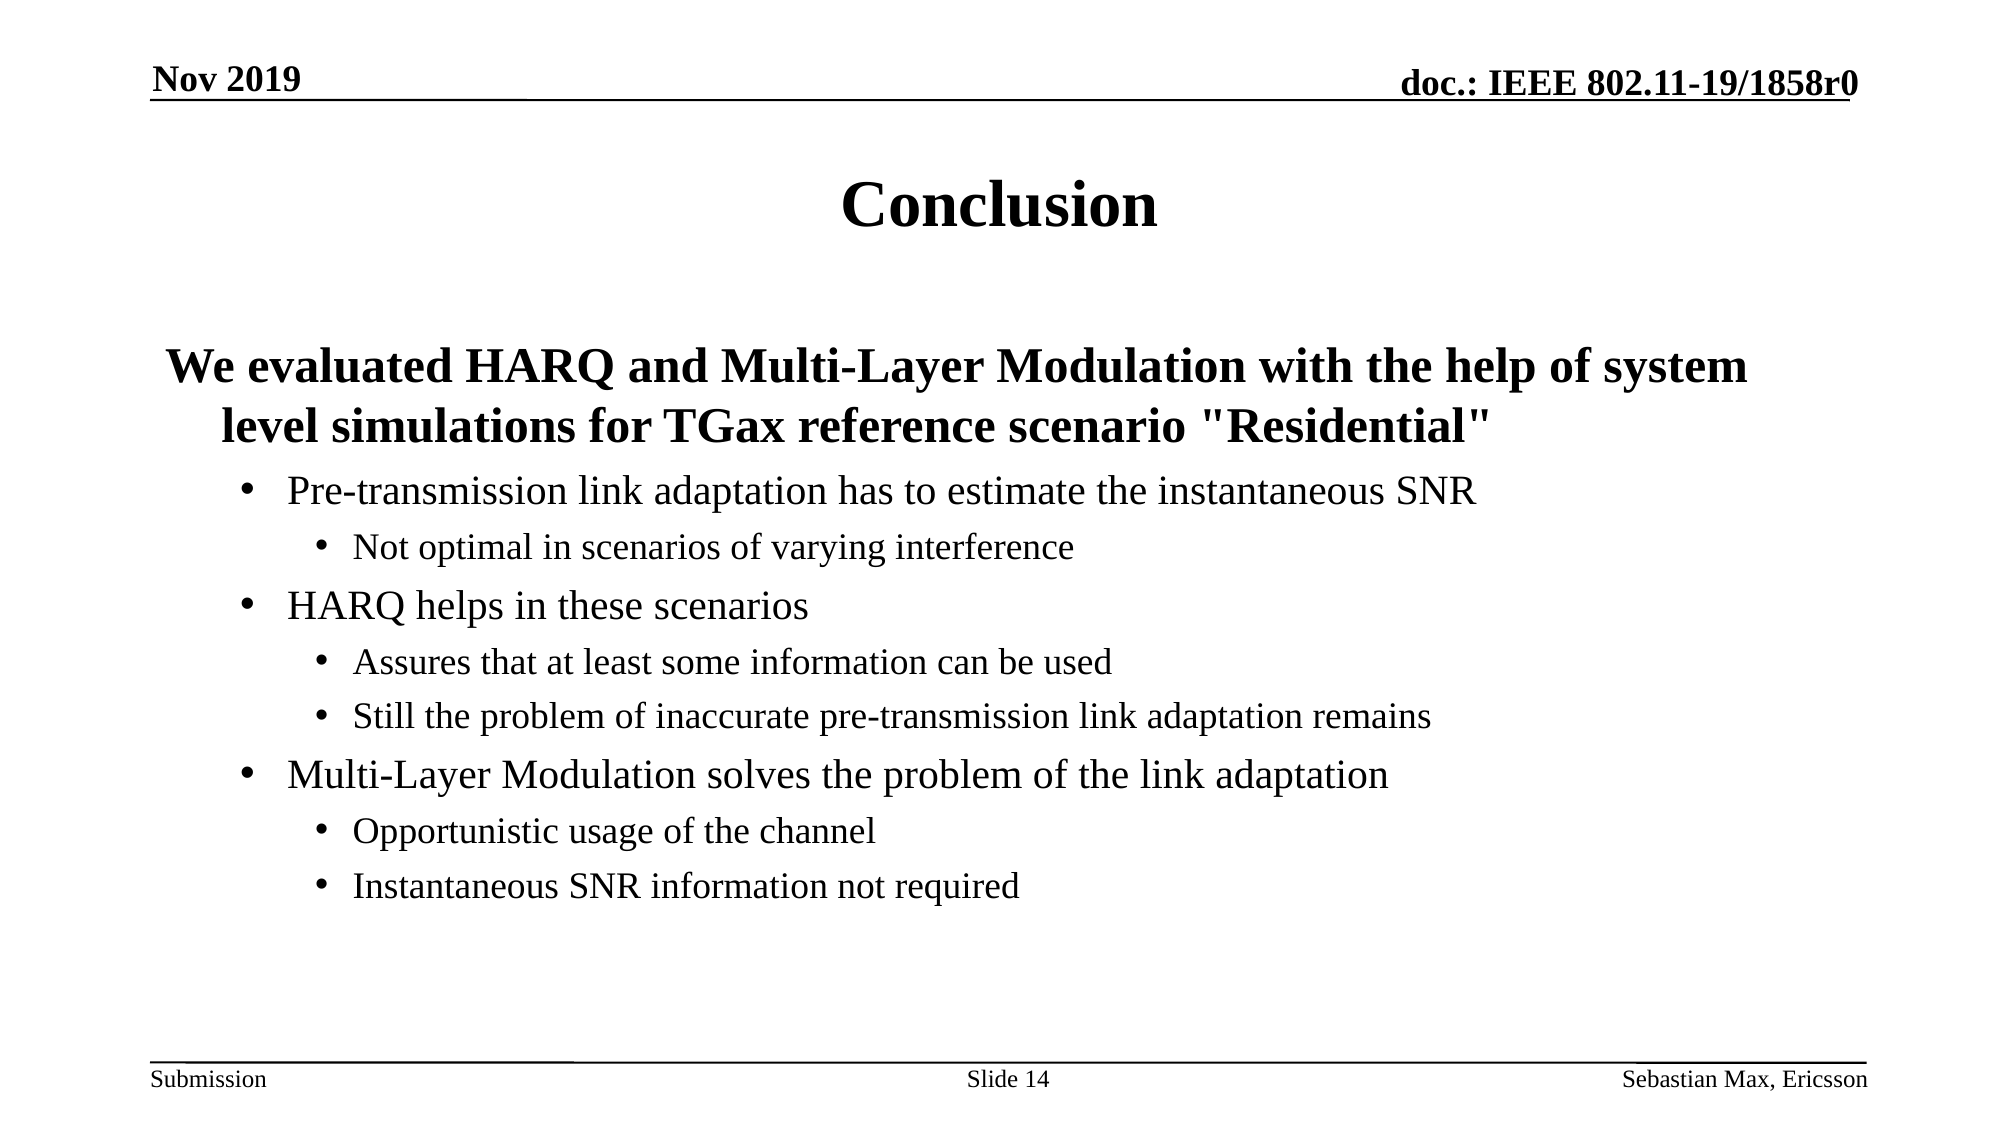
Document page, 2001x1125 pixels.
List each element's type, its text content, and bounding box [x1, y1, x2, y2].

list We evaluated HARQ and Multi-Layer Modulation with the help of system level simulations for TGax reference scenario "Residential" Pre-transmission link adaptation has to estimate the instantaneous SNR Not optimal in scenarios of varying interference HARQ helps in these scenarios Assures that at least some information can be used Still the problem of inaccurate pre-transmission link adaptation remains Multi-Layer Modulation solves the problem of the link adaptation Opportunistic usage of the channel Instantaneous SNR information not required [149, 324, 1850, 1000]
title Conclusion [149, 112, 1850, 288]
footer Sebastian Max, Ericsson [1171, 1061, 1869, 1093]
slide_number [152, 54, 563, 100]
slide_number Slide 14 [950, 1061, 1067, 1123]
